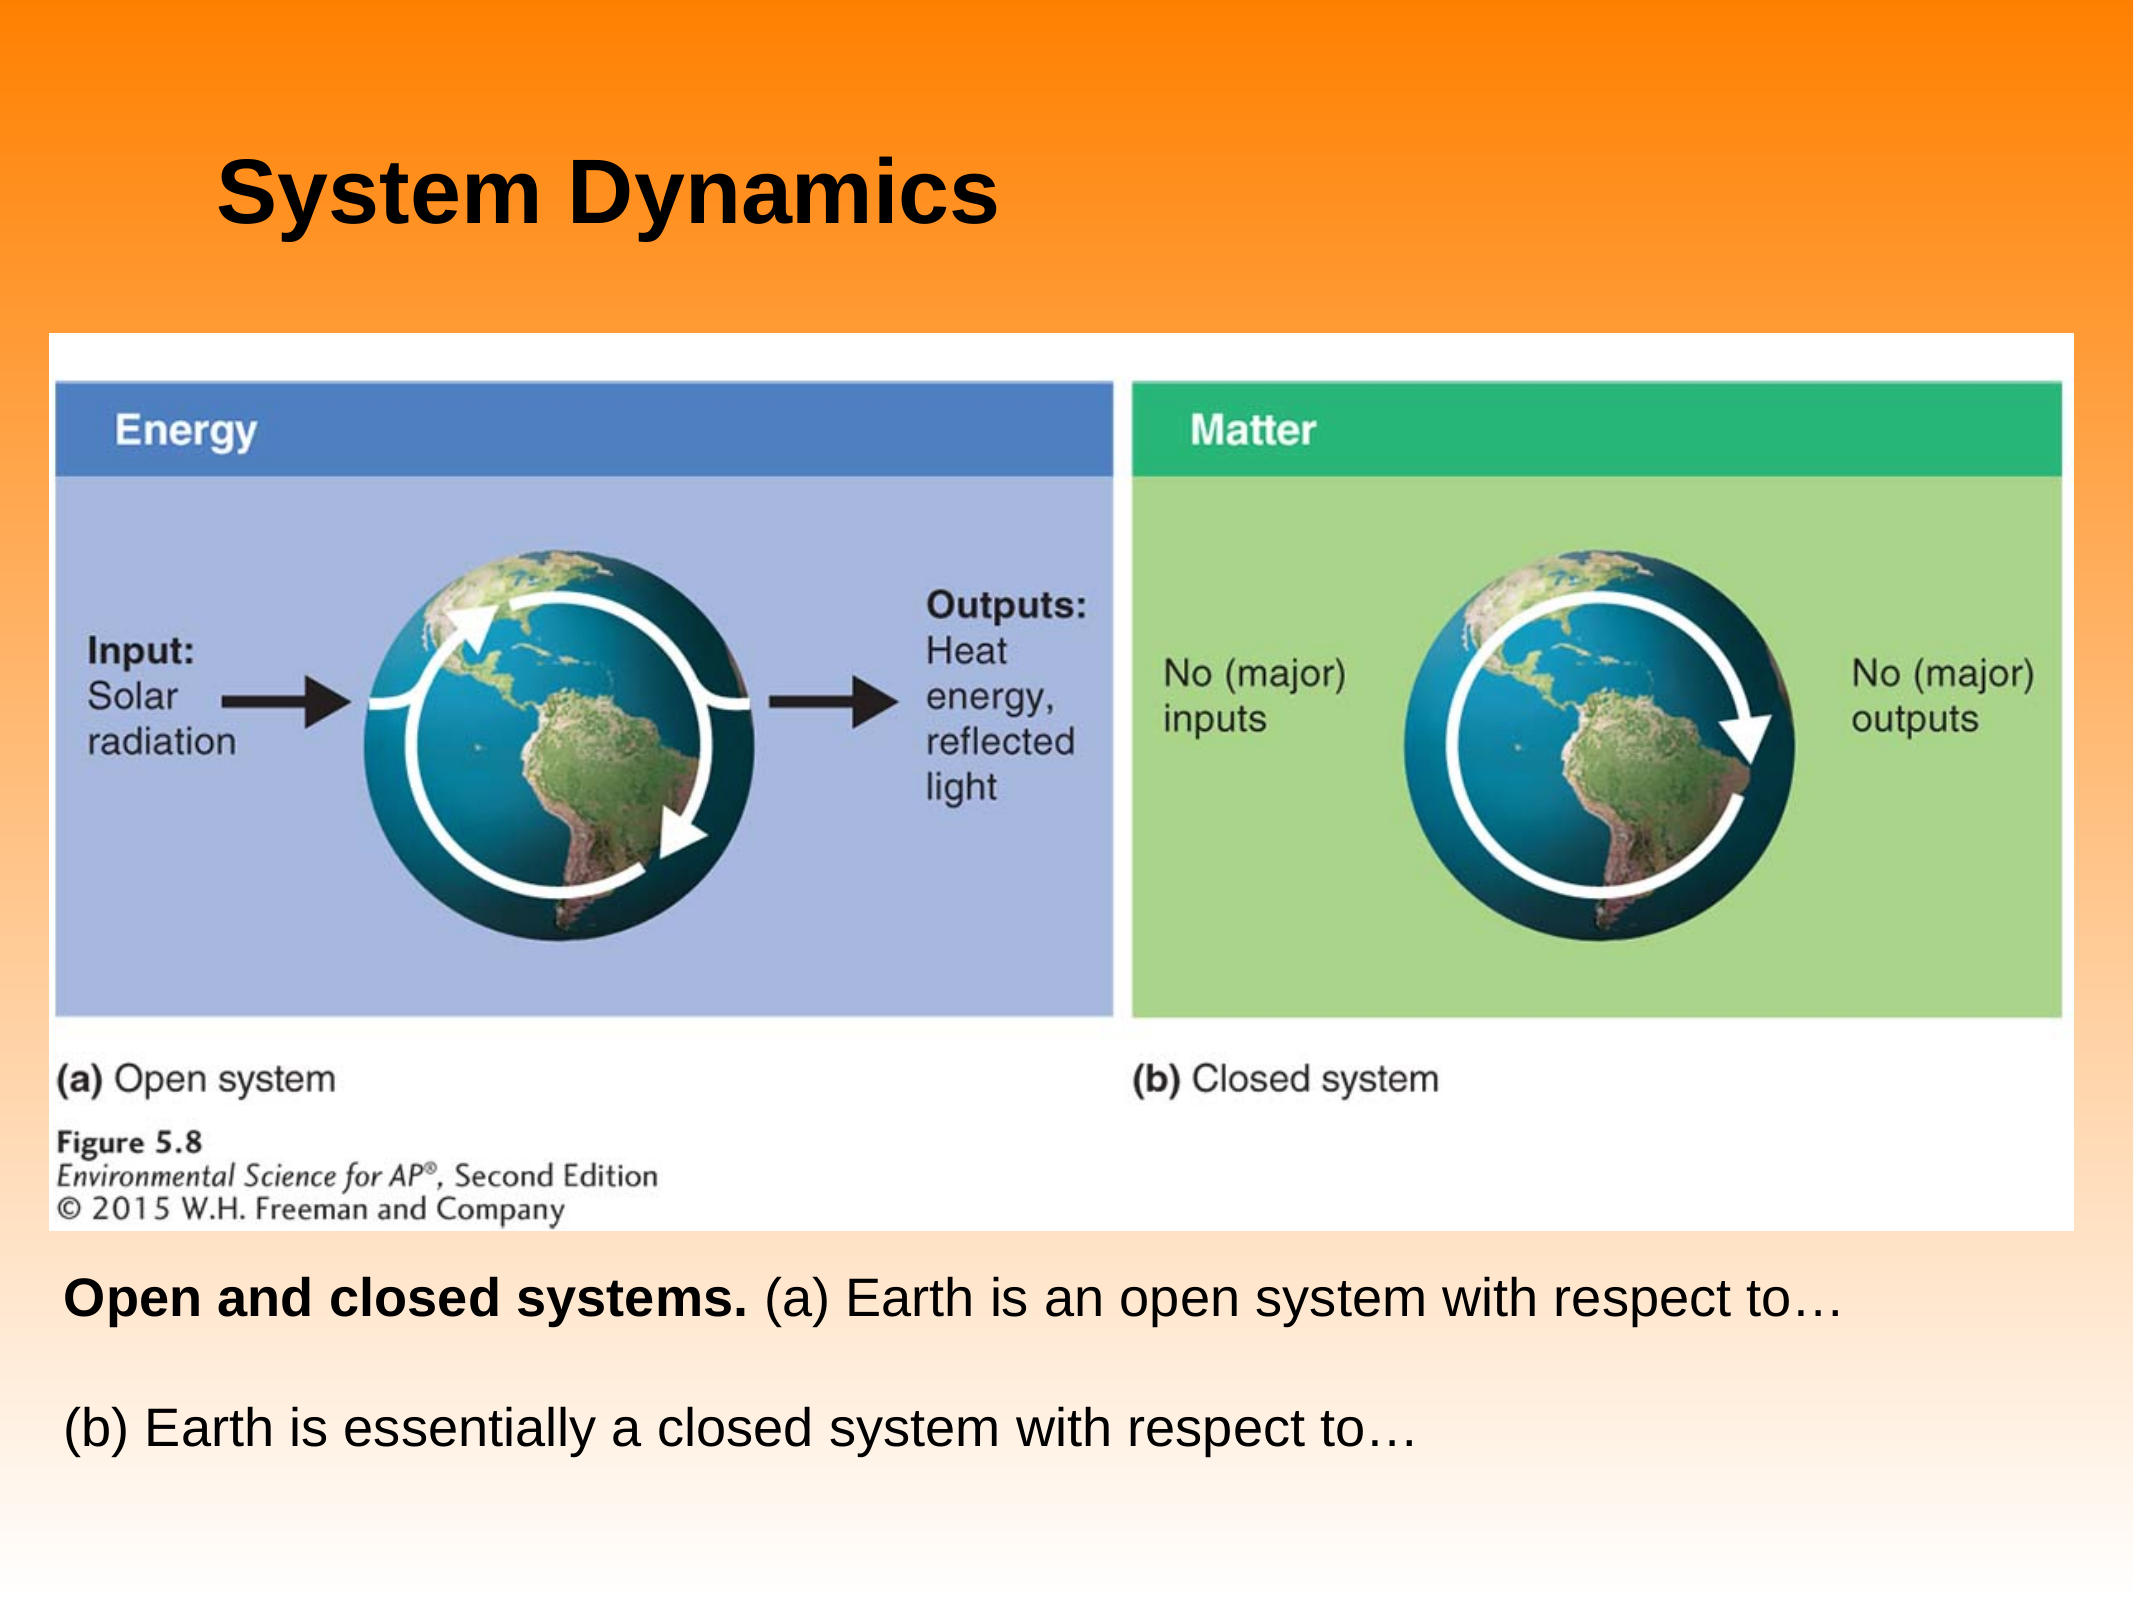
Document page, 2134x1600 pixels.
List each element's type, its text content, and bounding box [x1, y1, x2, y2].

title System Dynamics [208, 39, 1925, 329]
picture [48, 332, 2075, 1231]
text_box Open and closed systems. (a) Earth is an open system with respect to… (b) Earth is essentially a closed system with respect to… [49, 1254, 2099, 1465]
